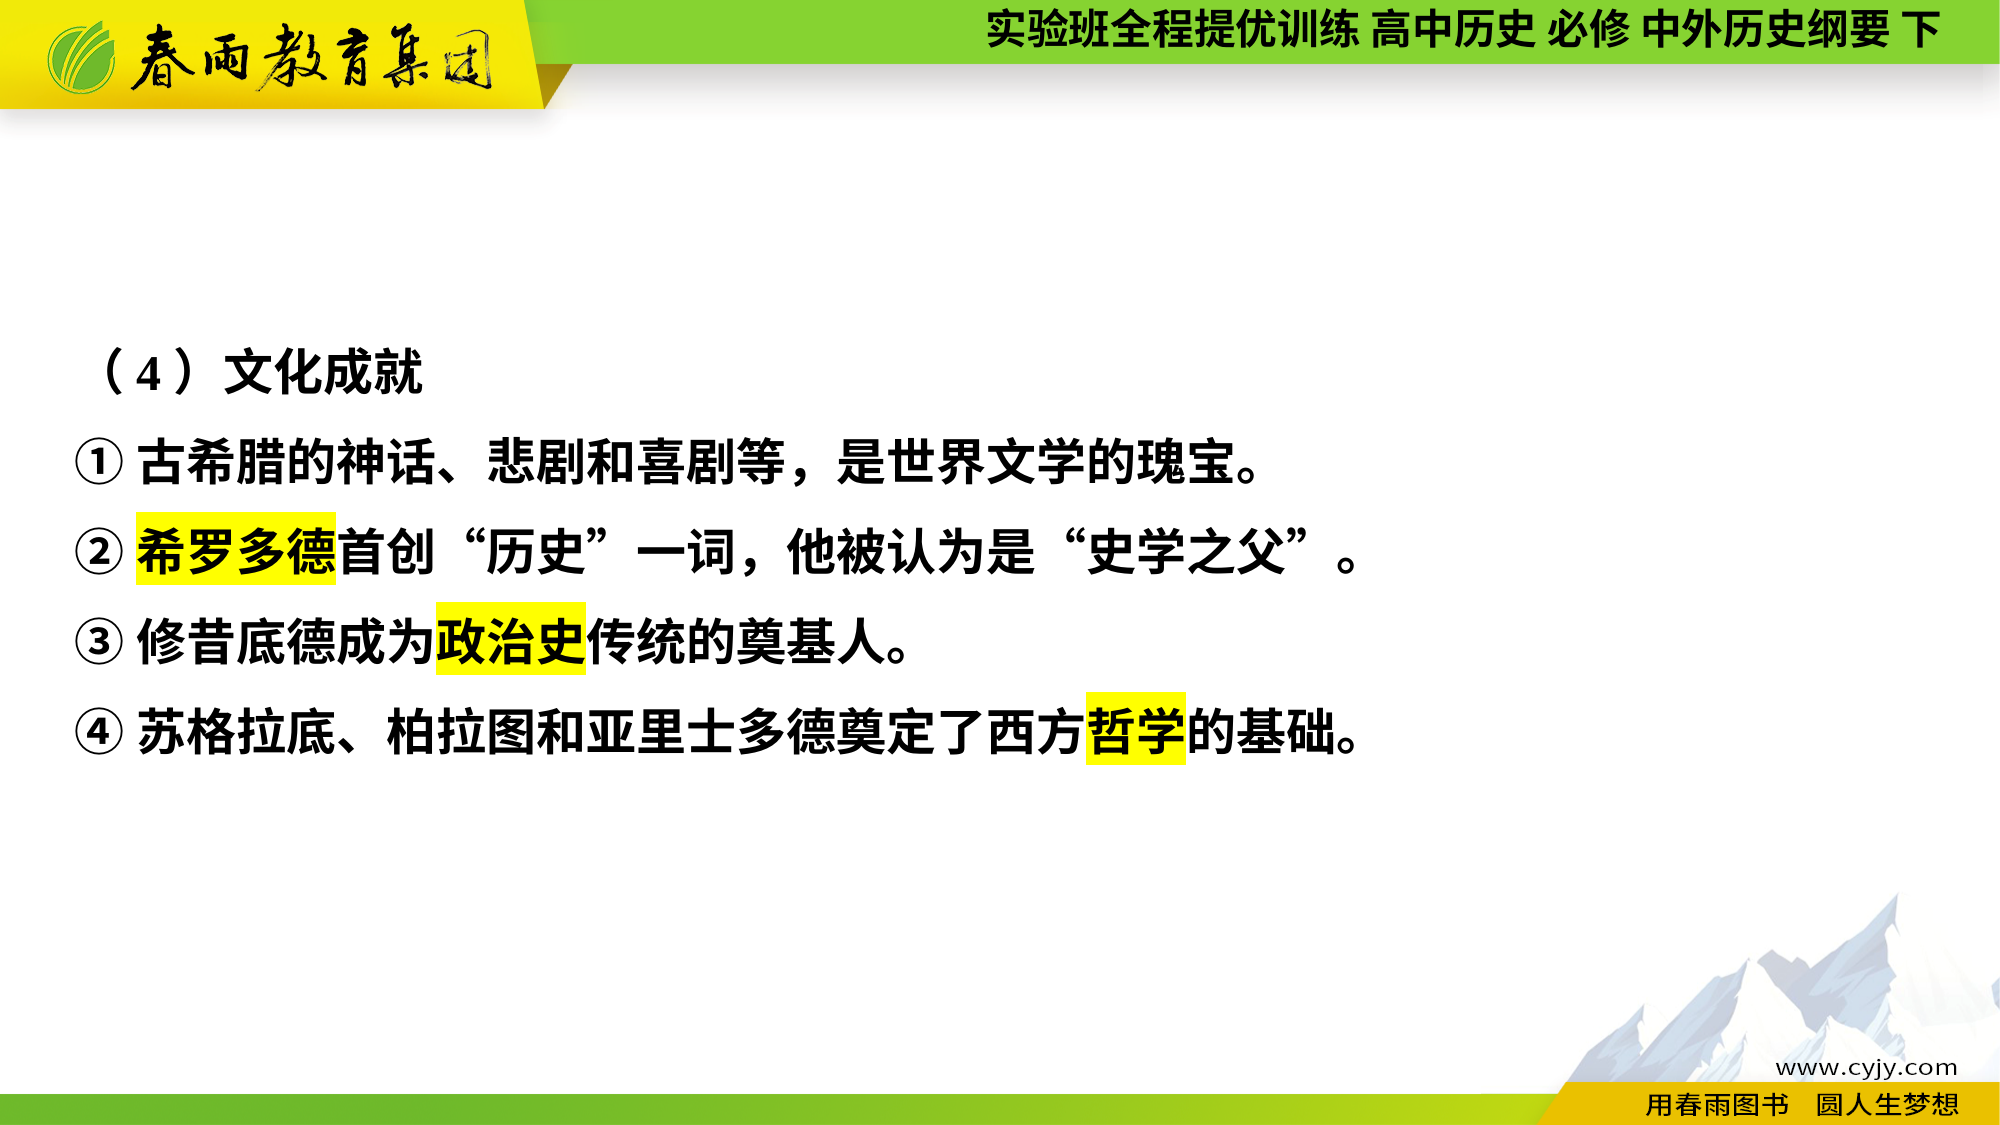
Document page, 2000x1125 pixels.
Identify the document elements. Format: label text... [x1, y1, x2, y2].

list （4）文化成就 ①古希腊的神话、悲剧和喜剧等，是世界文学的瑰宝。 ②希罗多德首创“历史”一词，他被认为是“史学之父”。 ③修昔底德成为政治史传统的奠基人。 ④苏格拉底、柏拉图和亚里士多德奠定了西方哲学的基础。 [59, 302, 1944, 761]
picture [0, 0, 2000, 1125]
